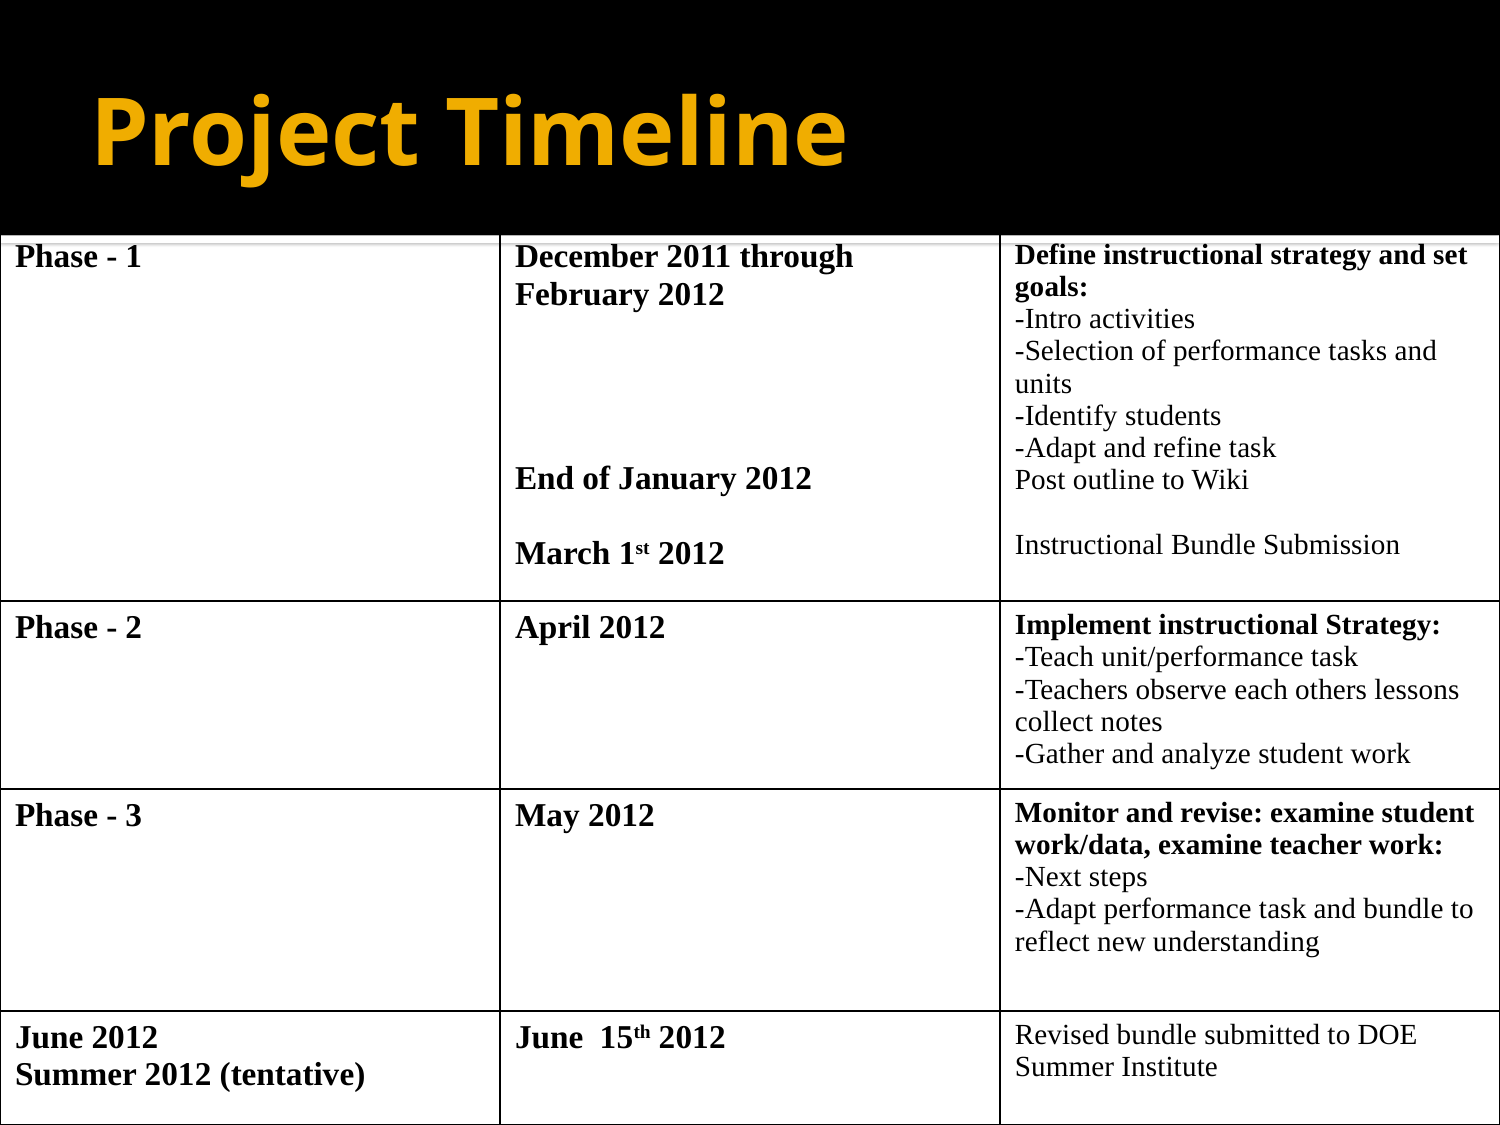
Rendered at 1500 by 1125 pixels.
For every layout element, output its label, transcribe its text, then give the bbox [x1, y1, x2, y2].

title Project Timeline [75, 25, 1425, 230]
table_cell June 2012 Summer 2012 (tentative) [1, 1012, 499, 1124]
table_cell Phase - 2 [1, 602, 499, 788]
table_cell Implement instructional Strategy: -Teach unit/performance task -Teachers observe each others lessons collect notes -Gather and analyze student work [1001, 602, 1499, 788]
table_cell April 2012 [501, 602, 999, 788]
table_cell May 2012 [501, 790, 999, 1010]
table_header Define instructional strategy and set goals: -Intro activities -Selection of performance tasks and units -Identify students -Adapt and refine task Post outline to Wiki Instructional Bundle Submission [1001, 232, 1499, 600]
table_cell Phase - 3 [1, 790, 499, 1010]
table_header Phase - 1 [1, 232, 499, 600]
table_header December 2011 through February 2012 End of January 2012 March 1st 2012 [501, 232, 999, 600]
table_cell Revised bundle submitted to DOE Summer Institute [1001, 1012, 1499, 1124]
table_cell Monitor and revise: examine student work/data, examine teacher work: -Next steps -Adapt performance task and bundle to reflect new understanding [1001, 790, 1499, 1010]
table_cell June 15th 2012 [501, 1012, 999, 1124]
